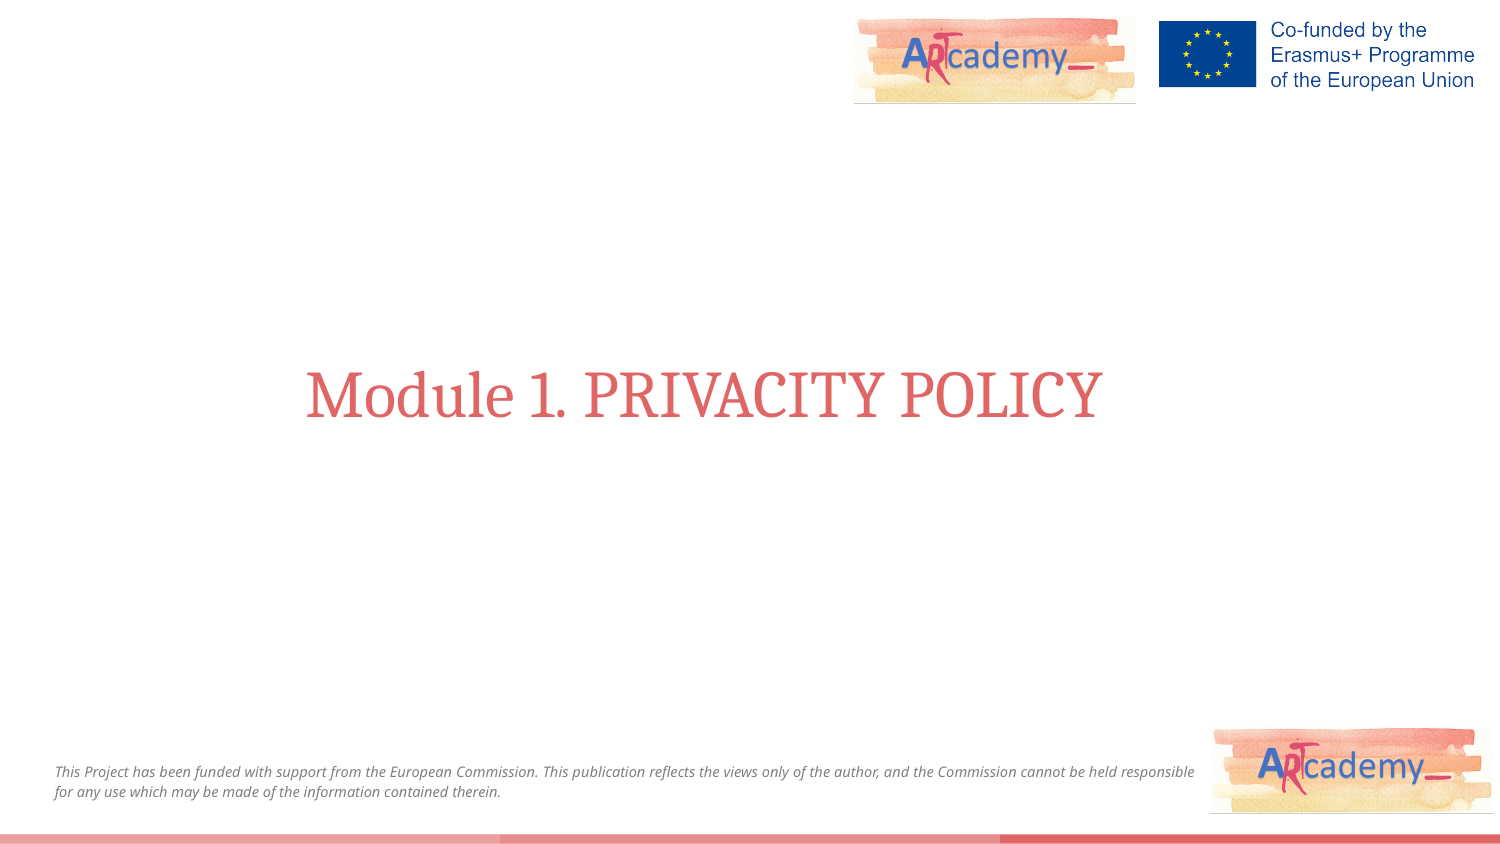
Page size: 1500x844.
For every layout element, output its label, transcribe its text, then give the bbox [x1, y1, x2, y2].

picture [1210, 709, 1493, 844]
text_box This Project has been funded with support from the European Commission. This publication reflects the views only of the author, and the Commission cannot be held responsible for any use which may be made of the information contained therein. [39, 754, 1205, 799]
picture [854, 0, 1137, 134]
title Module 1. PRIVACITY POLICY [111, 335, 1299, 596]
picture [1158, 21, 1474, 91]
